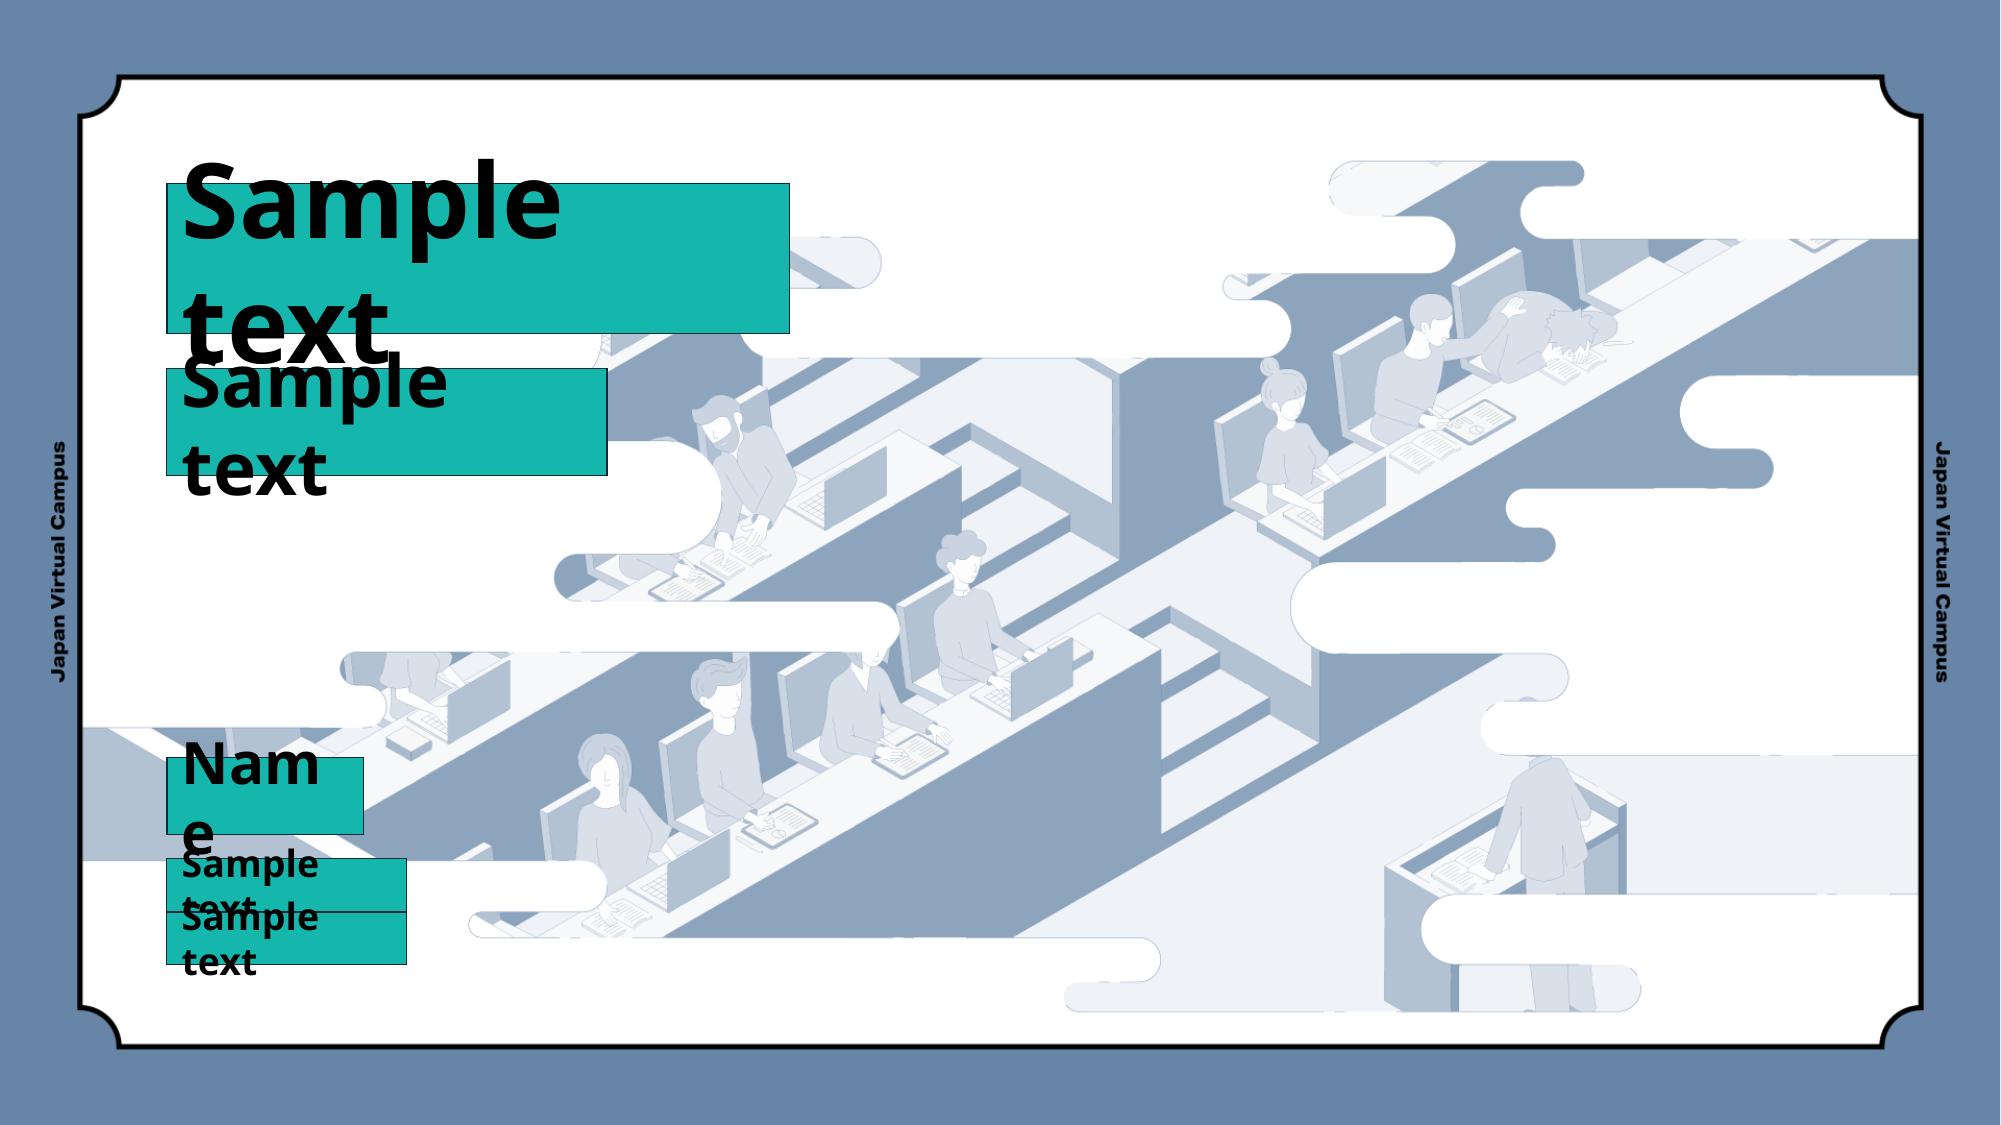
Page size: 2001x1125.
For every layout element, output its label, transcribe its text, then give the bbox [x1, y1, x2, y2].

text_box Sample text [165, 857, 408, 910]
text_box Sample text [165, 367, 609, 477]
text_box Sample text [165, 182, 791, 335]
text_box Name [165, 756, 365, 836]
picture [0, 0, 2001, 1125]
text_box Sample text [165, 910, 408, 966]
